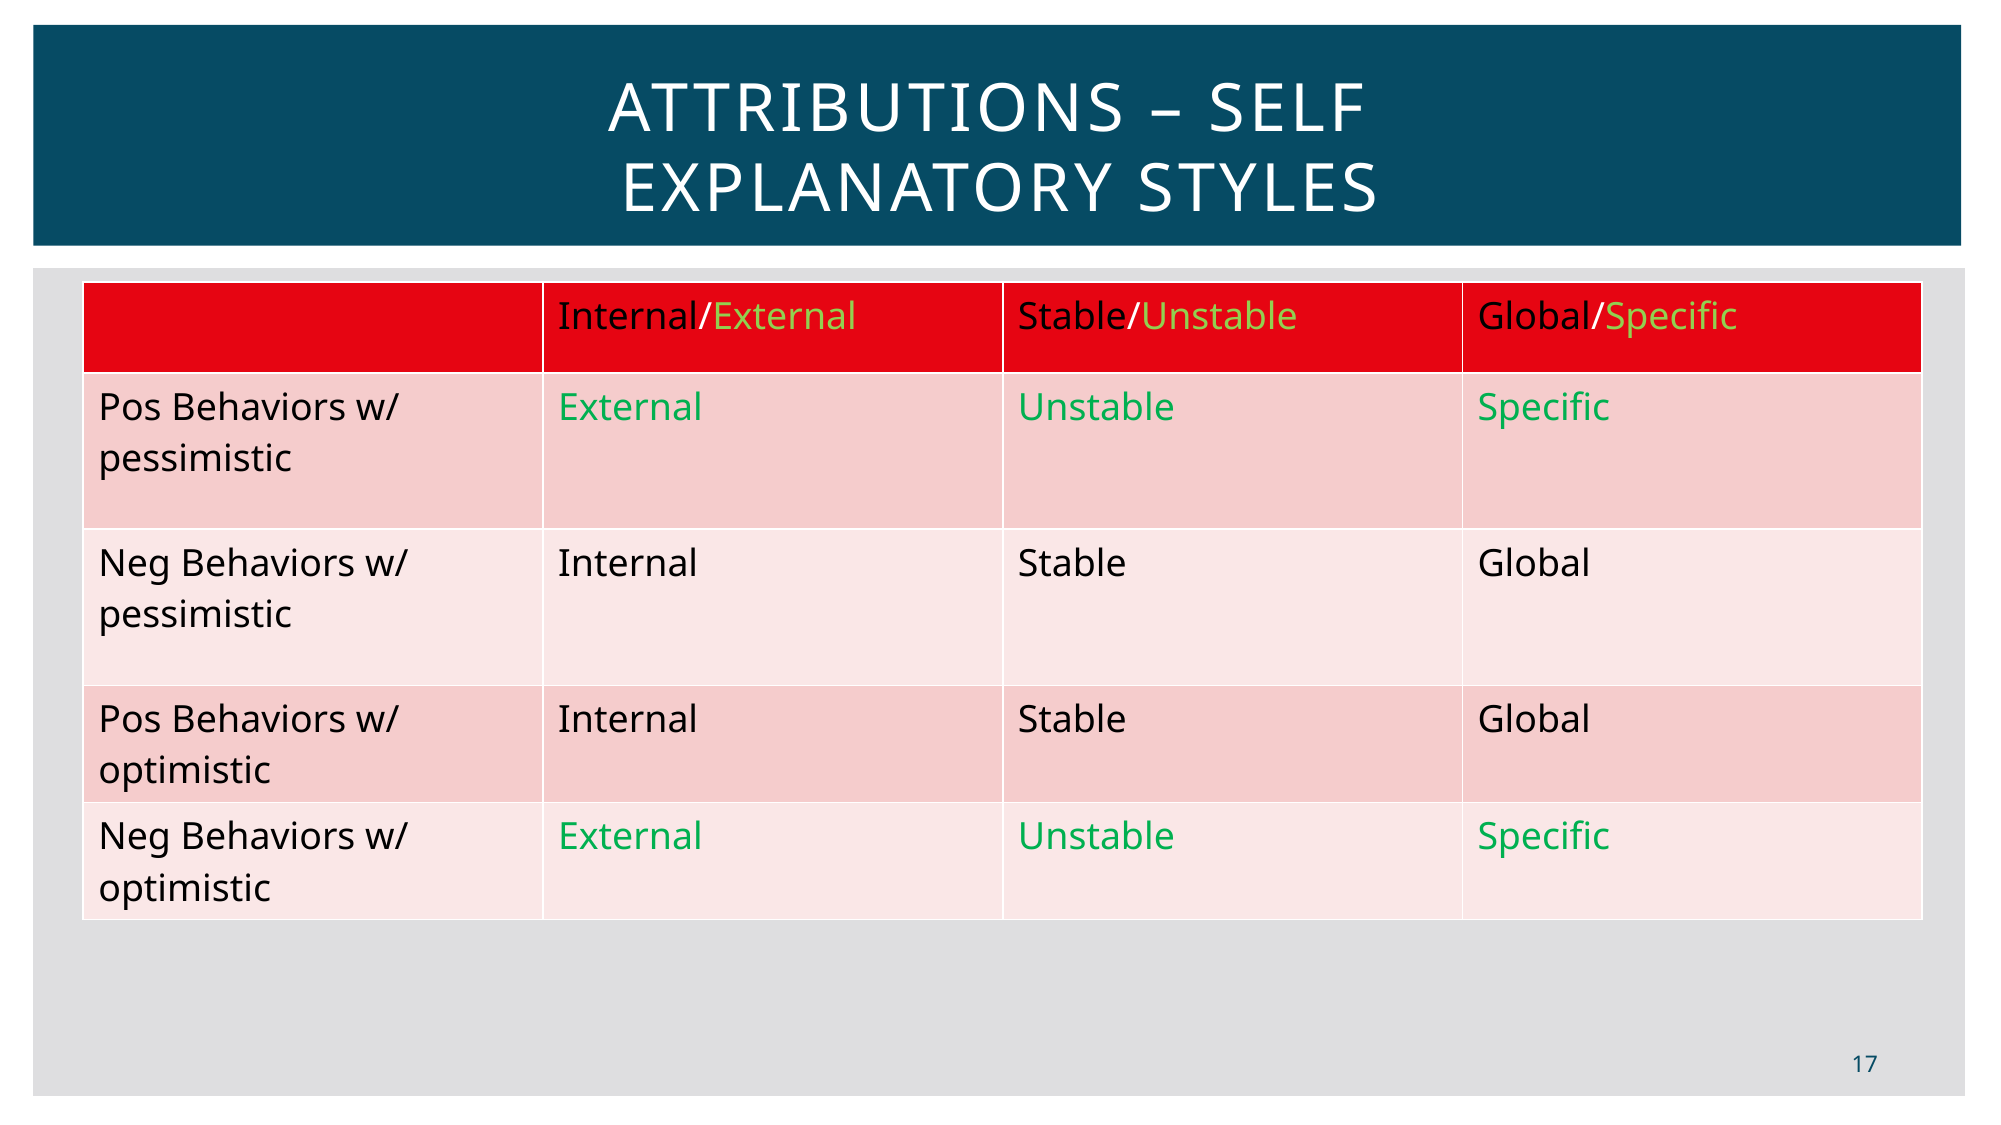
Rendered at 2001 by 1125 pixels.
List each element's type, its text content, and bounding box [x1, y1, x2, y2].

table_cell Internal [544, 530, 1002, 685]
table_header Stable/Unstable [1004, 283, 1462, 372]
table_cell Global [1463, 530, 1921, 685]
slide_number 17 [1800, 1041, 1930, 1089]
table_header Internal/External [544, 283, 1002, 372]
table_cell Stable [1004, 530, 1462, 685]
table_cell Specific [1463, 374, 1921, 528]
table_cell Pos Behaviors w/ optimistic [84, 686, 542, 802]
table_cell Global [1463, 686, 1921, 802]
title Attributions – self Explanatory styles [83, 58, 1917, 232]
table_cell Unstable [1004, 803, 1462, 919]
table_cell Specific [1463, 803, 1921, 919]
table_header Global/Specific [1463, 283, 1921, 372]
table_cell Neg Behaviors w/ pessimistic [84, 530, 542, 685]
table_cell Pos Behaviors w/ pessimistic [84, 374, 542, 528]
table_cell Unstable [1004, 374, 1462, 528]
table_cell External [544, 374, 1002, 528]
table_cell Internal [544, 686, 1002, 802]
table_cell Stable [1004, 686, 1462, 802]
table_header [84, 283, 542, 372]
table_cell External [544, 803, 1002, 919]
table_cell Neg Behaviors w/ optimistic [84, 803, 542, 919]
